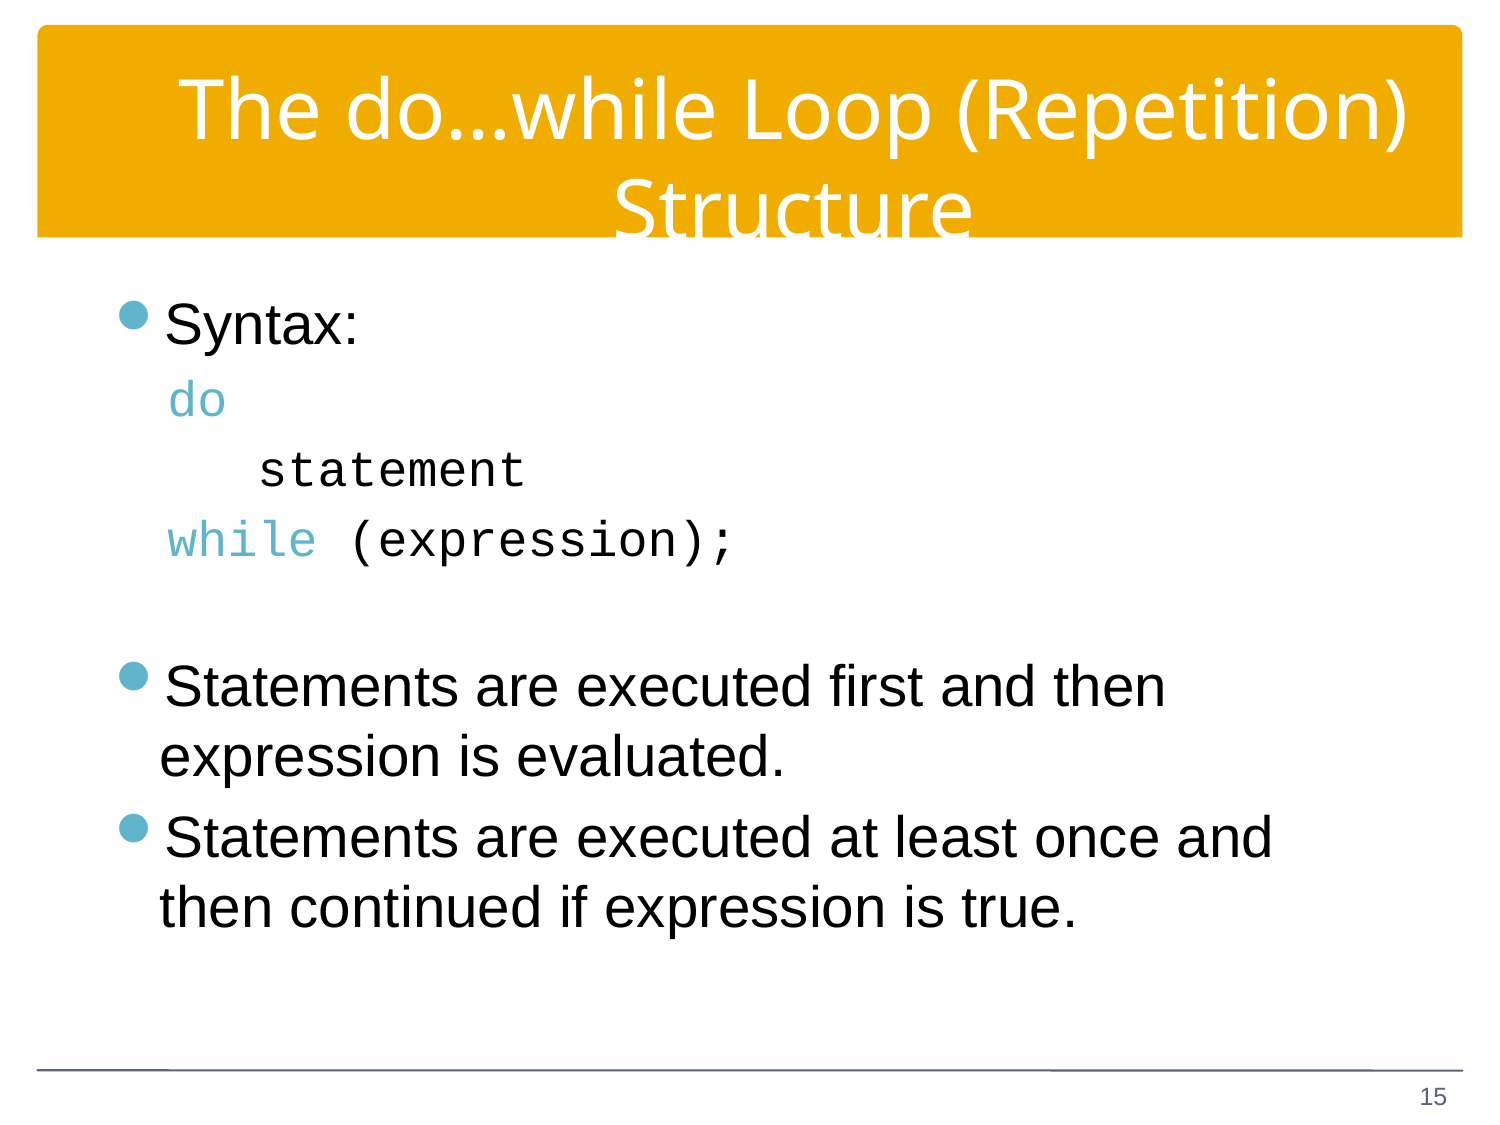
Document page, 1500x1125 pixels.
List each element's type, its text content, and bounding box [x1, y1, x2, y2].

list Syntax: do statement while (expression); Statements are executed first and then expression is evaluated. Statements are executed at least once and then continued if expression is true. [100, 278, 1401, 1055]
slide_number 15 [1112, 1069, 1463, 1123]
title The do…while Loop (Repetition) Structure [137, 62, 1451, 251]
